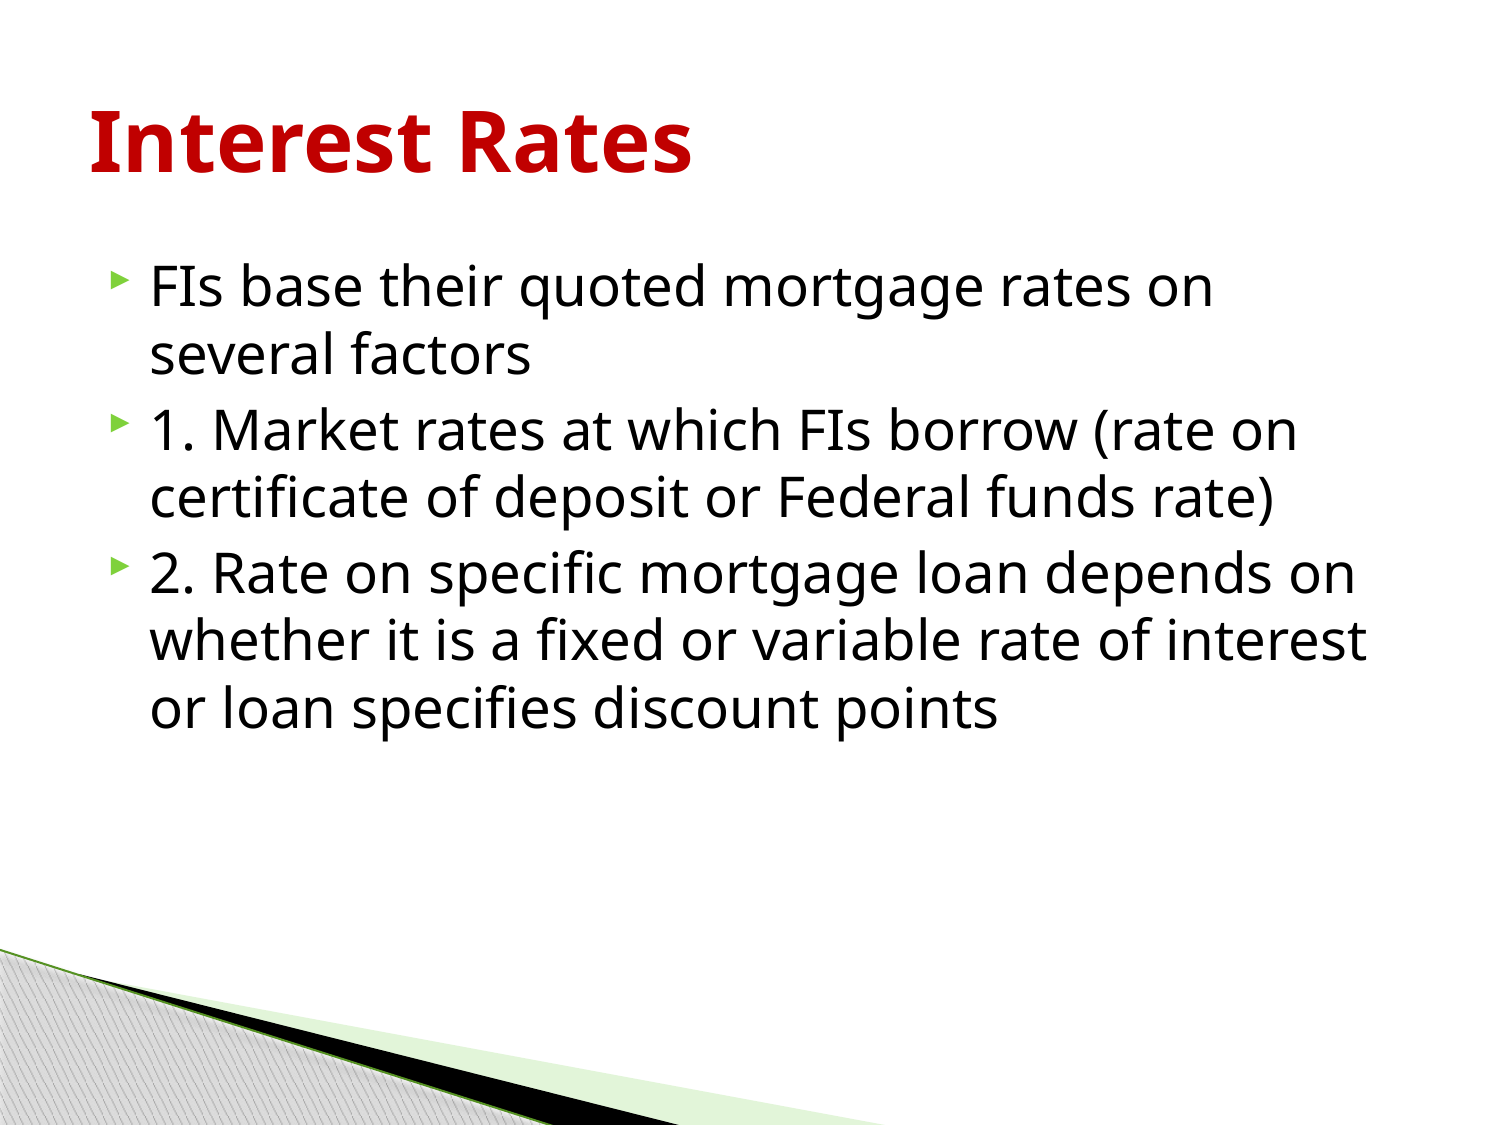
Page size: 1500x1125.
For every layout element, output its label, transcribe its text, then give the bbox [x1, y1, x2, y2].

list FIs base their quoted mortgage rates on several factors 1. Market rates at which FIs borrow (rate on certificate of deposit or Federal funds rate) 2. Rate on specific mortgage loan depends on whether it is a fixed or variable rate of interest or loan specifies discount points [75, 243, 1425, 986]
title Interest Rates [75, 45, 1425, 233]
